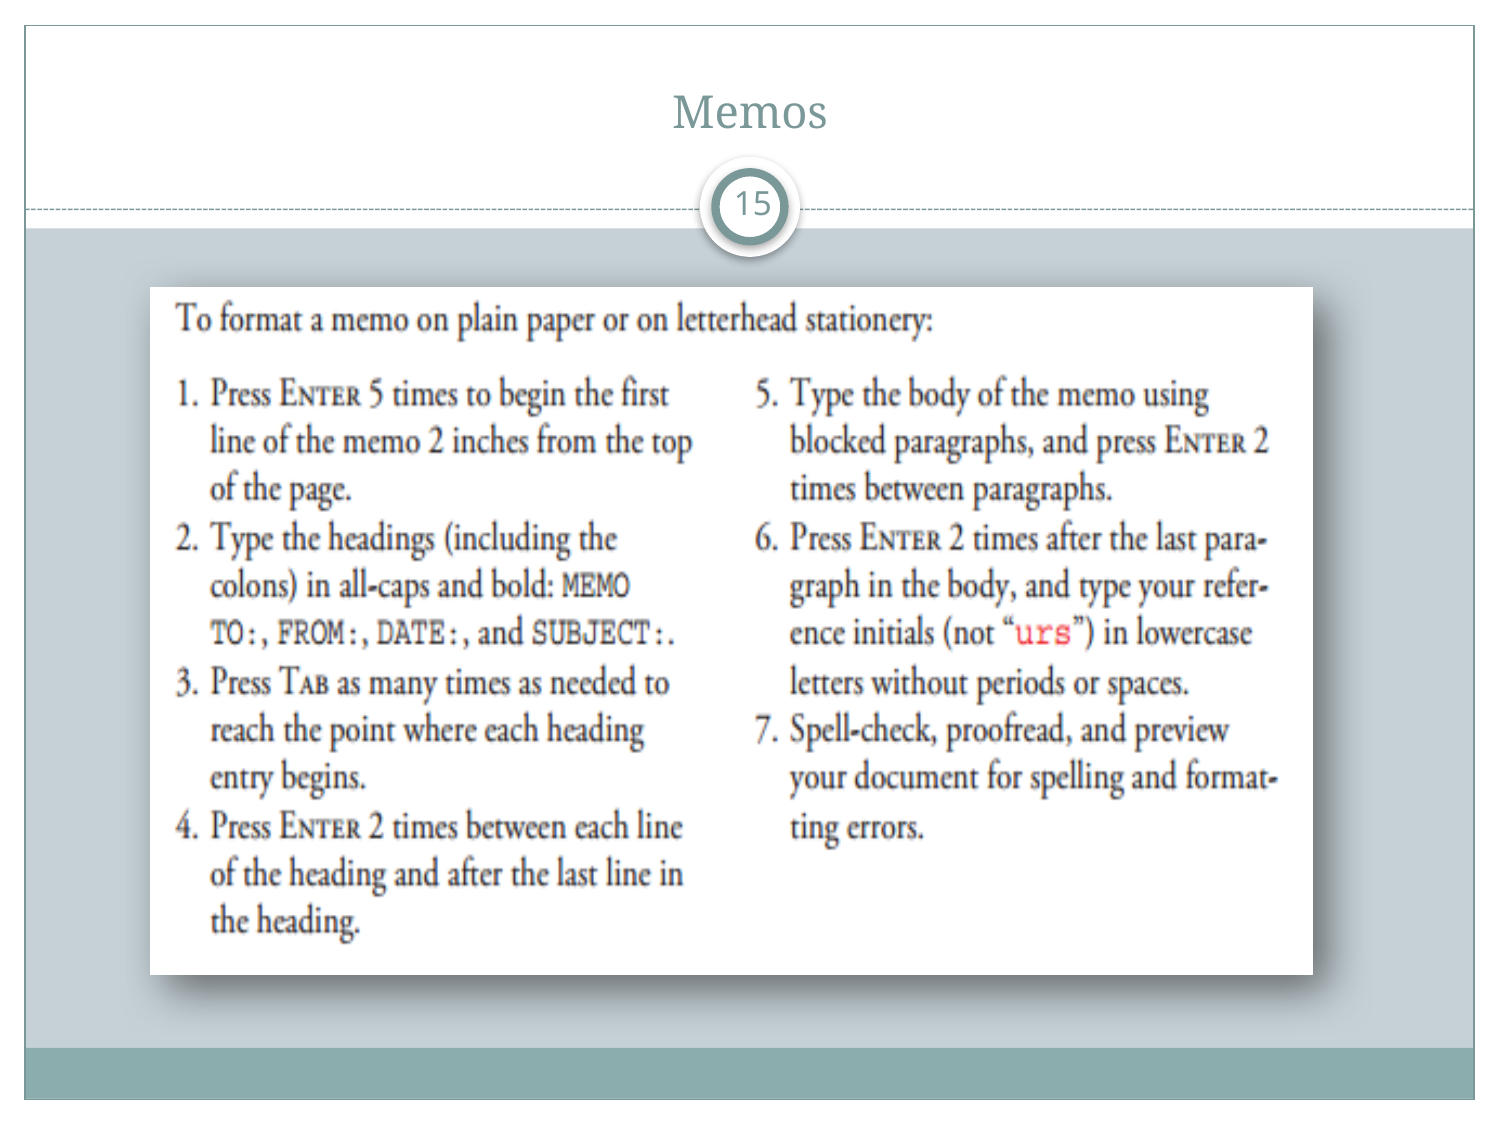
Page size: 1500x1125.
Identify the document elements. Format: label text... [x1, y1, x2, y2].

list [149, 287, 1313, 976]
slide_number 15 [715, 168, 791, 241]
title Memos [50, 75, 1450, 200]
